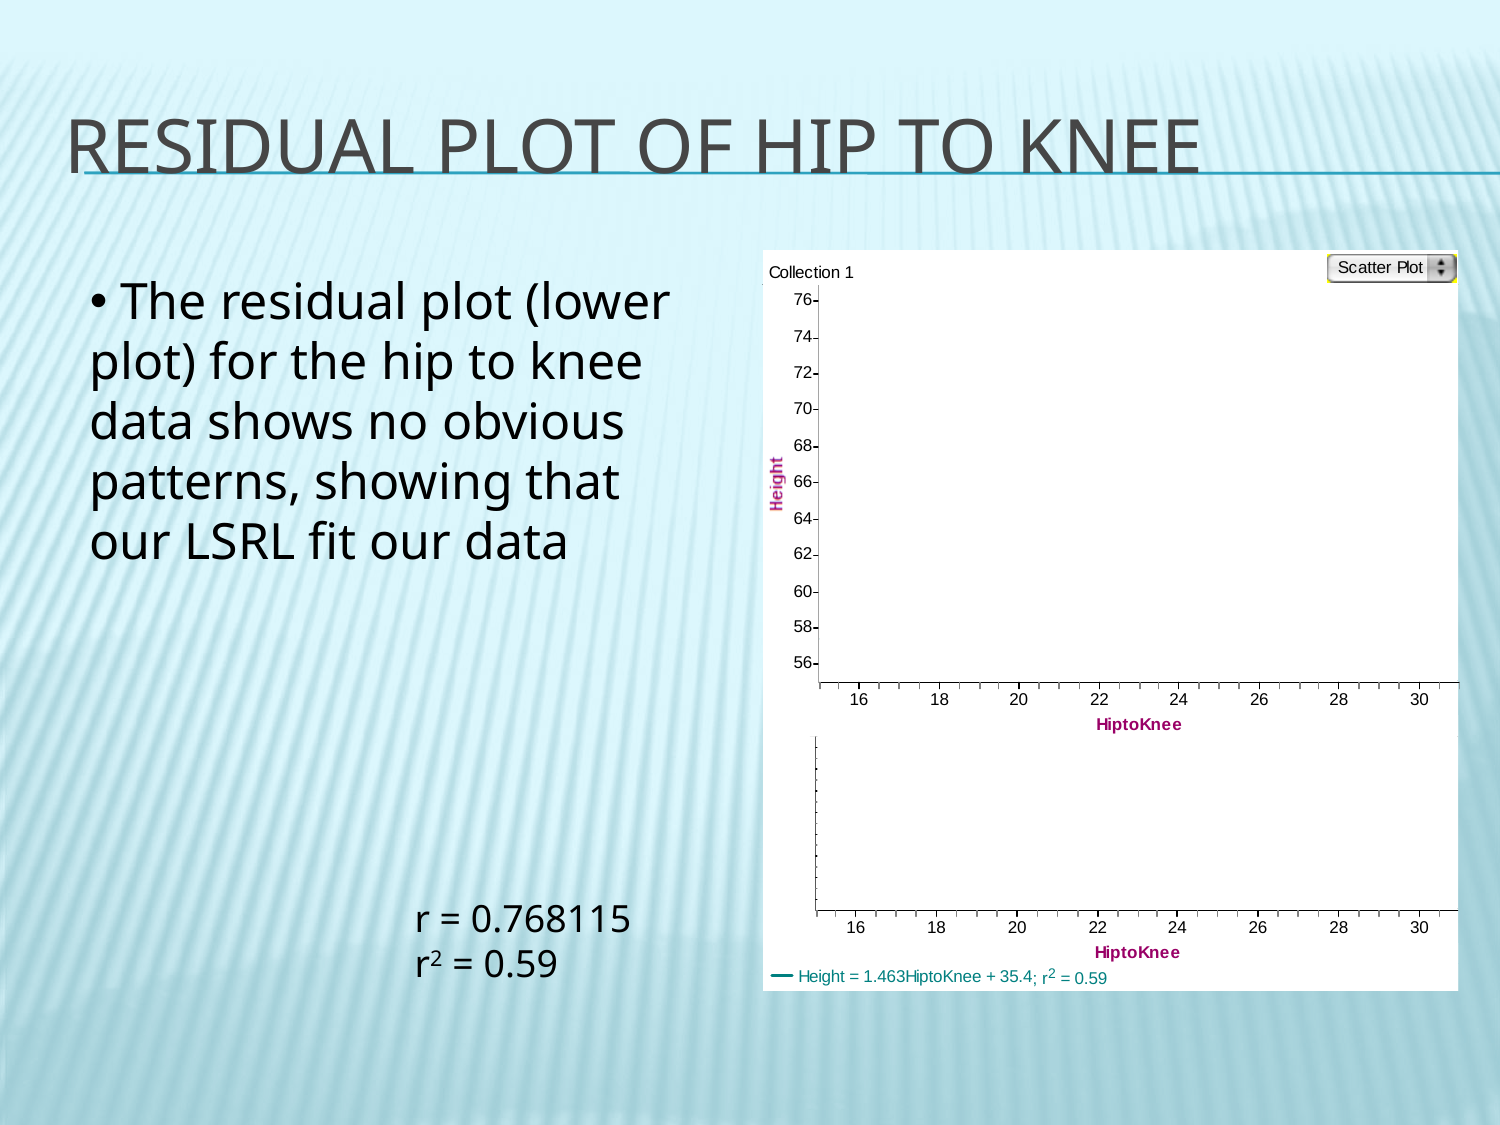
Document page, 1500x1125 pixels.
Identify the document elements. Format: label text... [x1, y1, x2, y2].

title Residual plot of hip to knee [50, 75, 1475, 213]
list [762, 249, 1461, 993]
text_box r = 0.768115 r2 = 0.59 [399, 887, 713, 993]
text_box The residual plot (lower plot) for the hip to knee data shows no obvious patterns, showing that our LSRL fit our data [75, 262, 713, 638]
